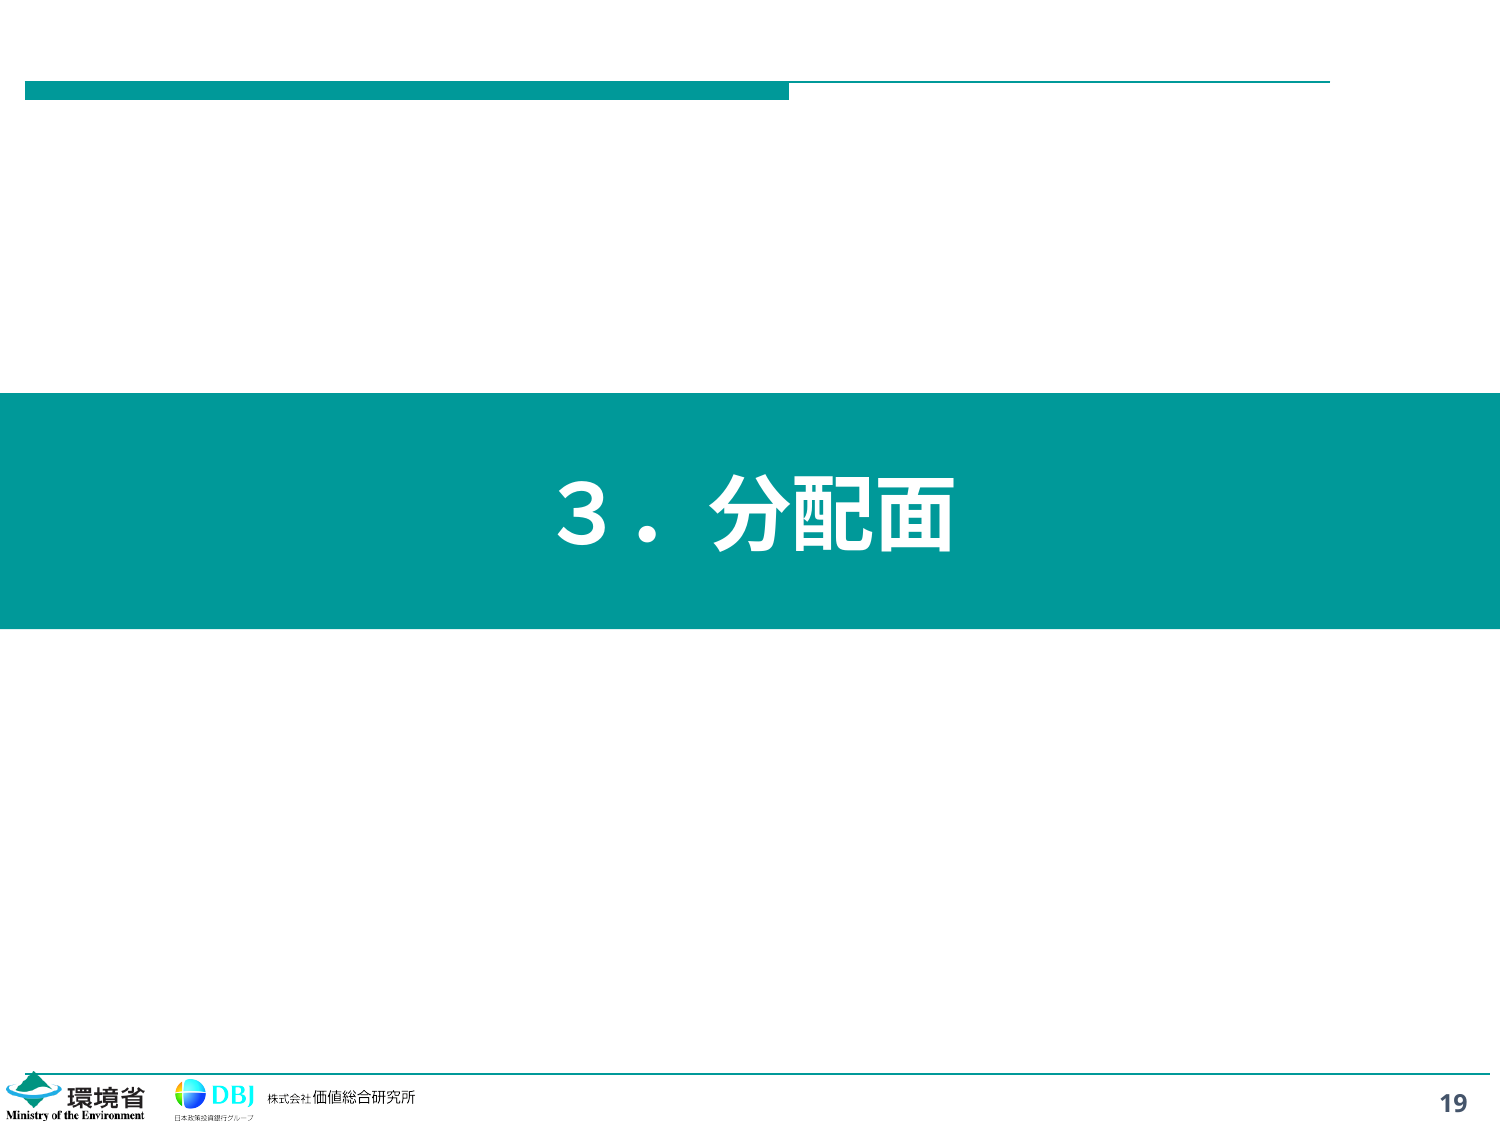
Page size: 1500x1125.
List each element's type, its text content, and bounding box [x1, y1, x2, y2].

picture [2, 1071, 148, 1125]
picture [171, 1075, 419, 1125]
slide_number 19 [1410, 1080, 1496, 1122]
text_box ３．分配面 [0, 393, 1500, 630]
